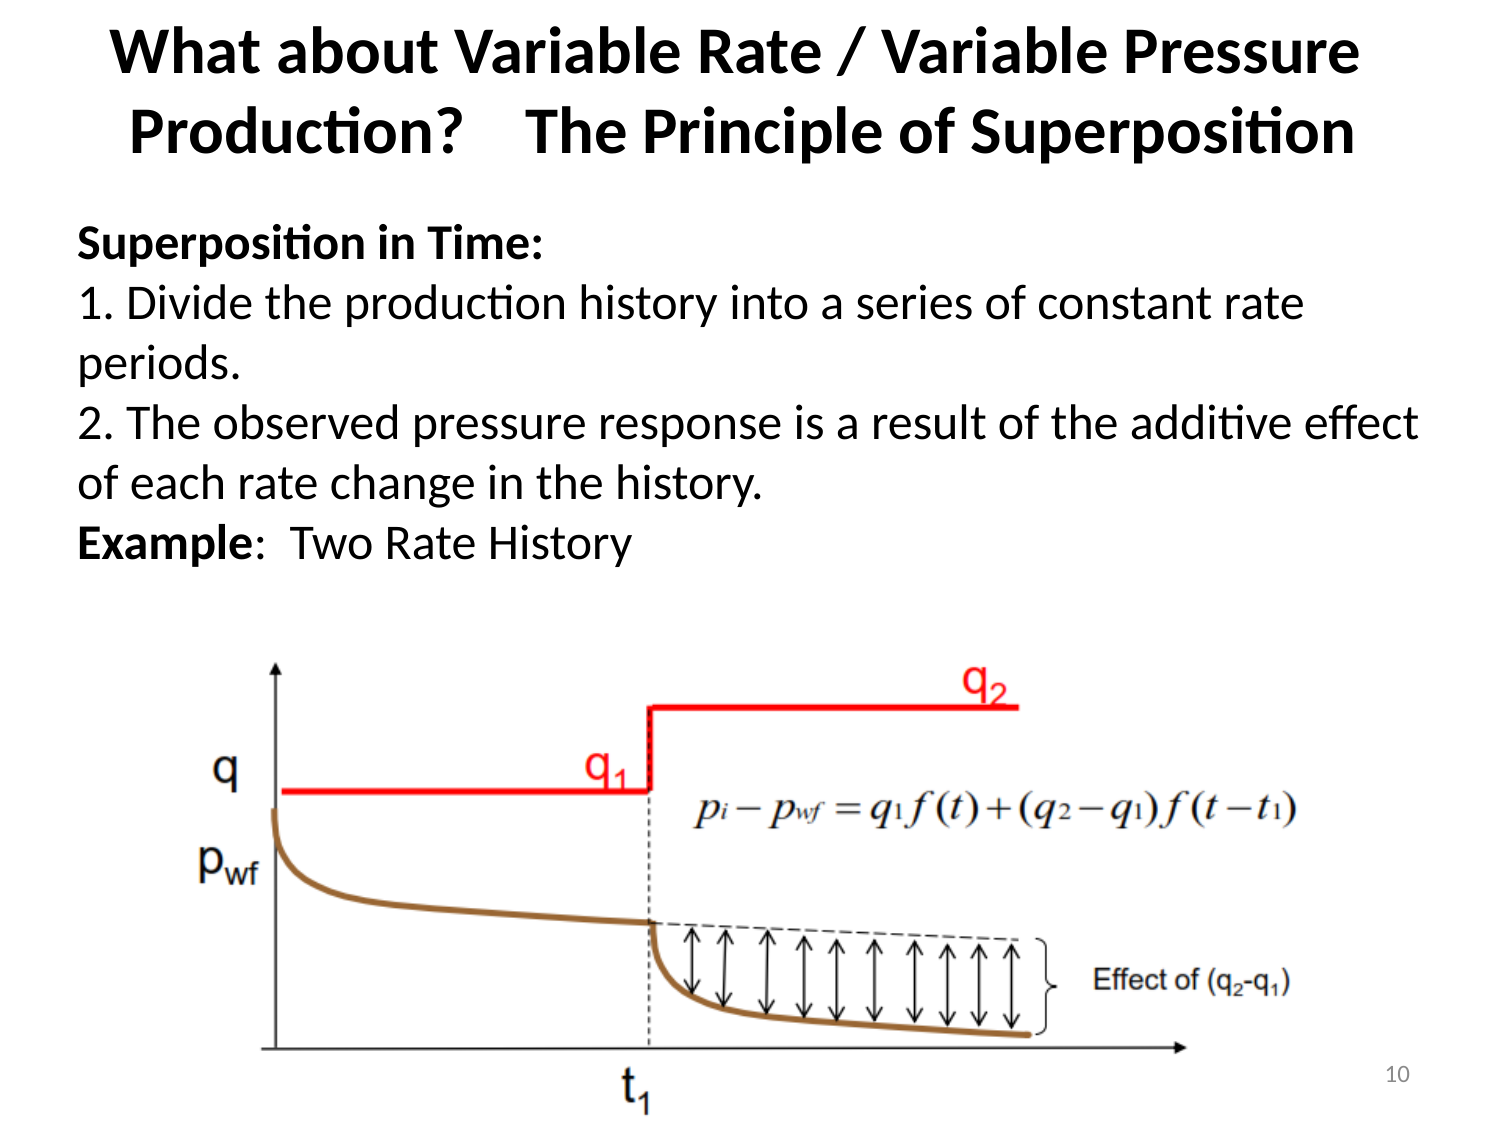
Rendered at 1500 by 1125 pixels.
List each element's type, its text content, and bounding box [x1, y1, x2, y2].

text_box Superposition in Time: 1. Divide the production history into a series of constant rate periods. 2. The observed pressure response is a result of the additive effect of each rate change in the history. Example: Two Rate History [62, 201, 1448, 577]
picture [171, 633, 1316, 1123]
text_box What about Variable Rate / Variable Pressure Production? The Principle of Superposition [62, 0, 1425, 175]
slide_number 10 [1319, 1042, 1425, 1103]
